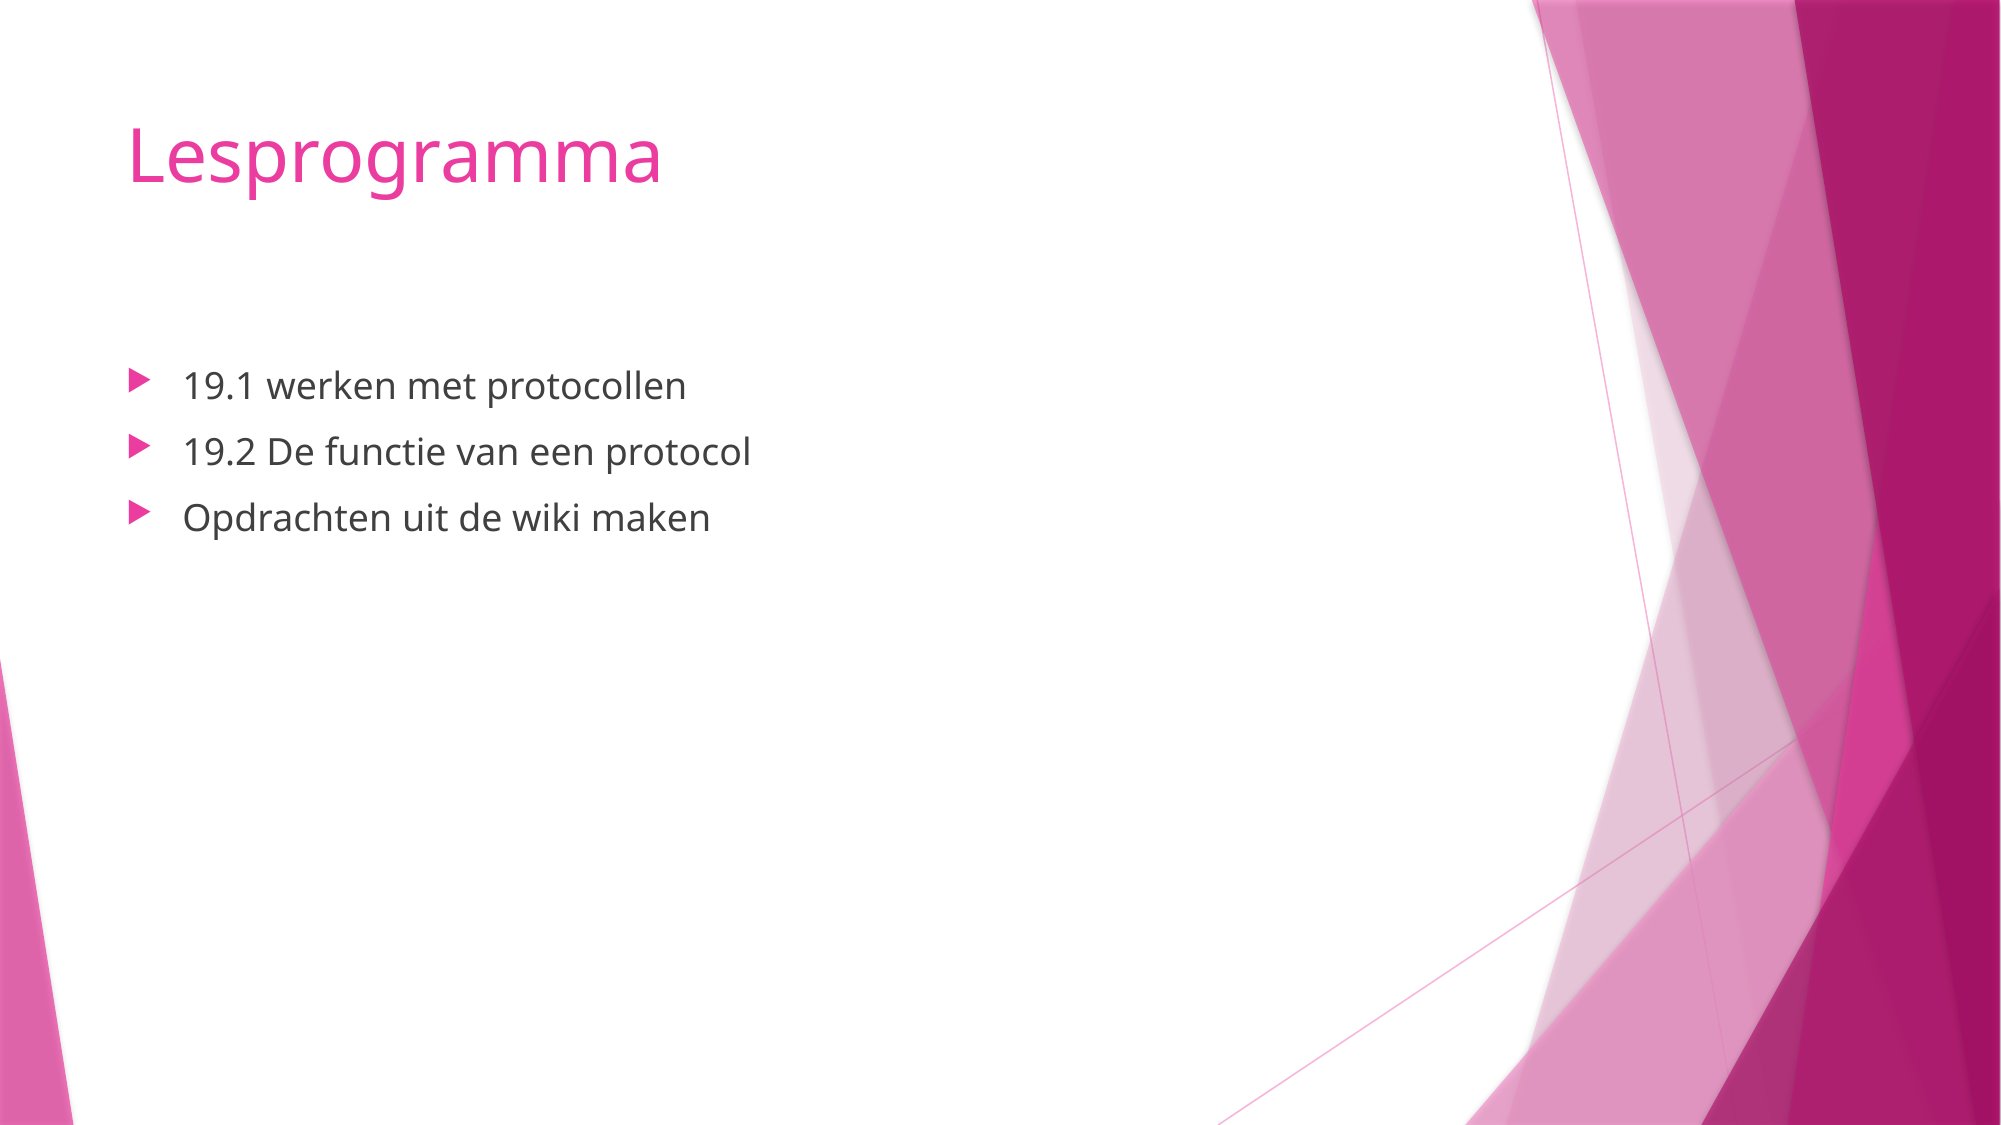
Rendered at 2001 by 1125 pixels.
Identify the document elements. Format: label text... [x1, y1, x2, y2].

list 19.1 werken met protocollen 19.2 De functie van een protocol Opdrachten uit de wiki maken [111, 354, 1522, 992]
title Lesprogramma [111, 99, 1522, 317]
